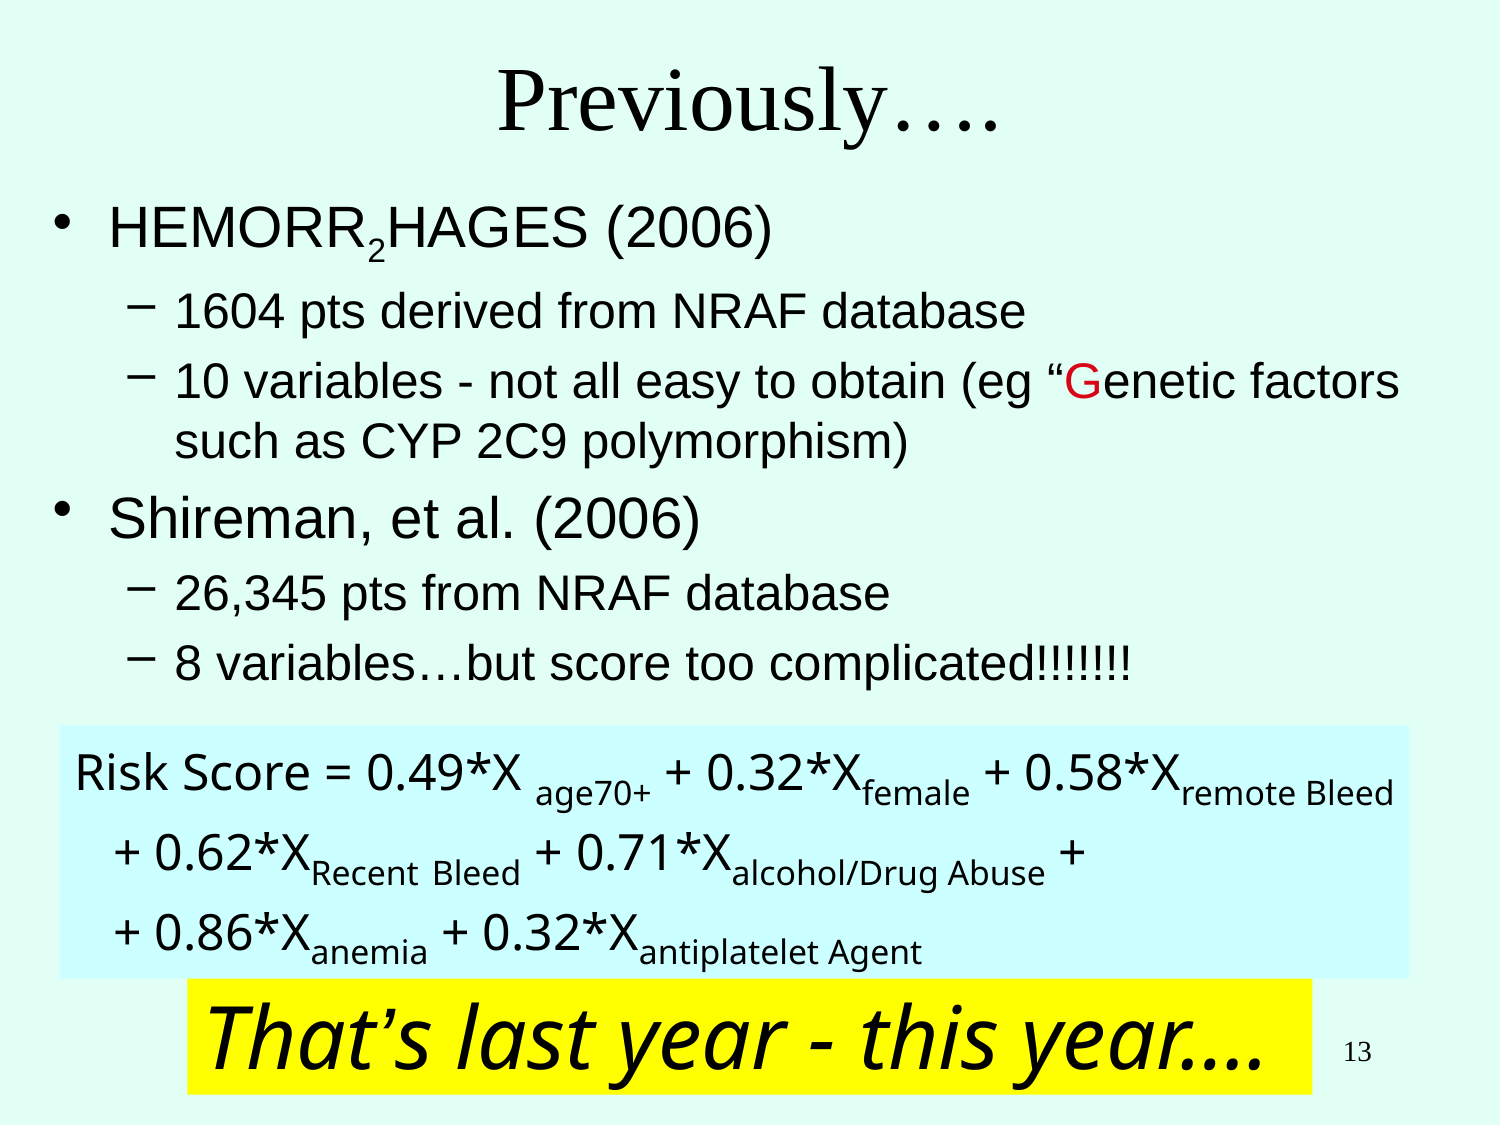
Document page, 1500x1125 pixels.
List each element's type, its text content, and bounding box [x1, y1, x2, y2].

title Previously…. [112, 0, 1388, 99]
text_box Risk Score = 0.49*X age70+ + 0.32*Xfemale + 0.58*Xremote Bleed + 0.62*XRecent Bleed + 0.71*Xalcohol/Drug Abuse + + 0.86*Xanemia + 0.32*Xantiplatelet Agent [59, 725, 1410, 979]
list HEMORR2HAGES (2006) 1604 pts derived from NRAF database 10 variables - not all easy to obtain (eg “Genetic factors such as CYP 2C9 polymorphism) Shireman, et al. (2006) 26,345 pts from NRAF database 8 variables…but score too complicated!!!!!!! [37, 99, 1463, 843]
slide_number 13 [1074, 1025, 1388, 1100]
text_box That’s last year - this year…. [187, 979, 1313, 1095]
